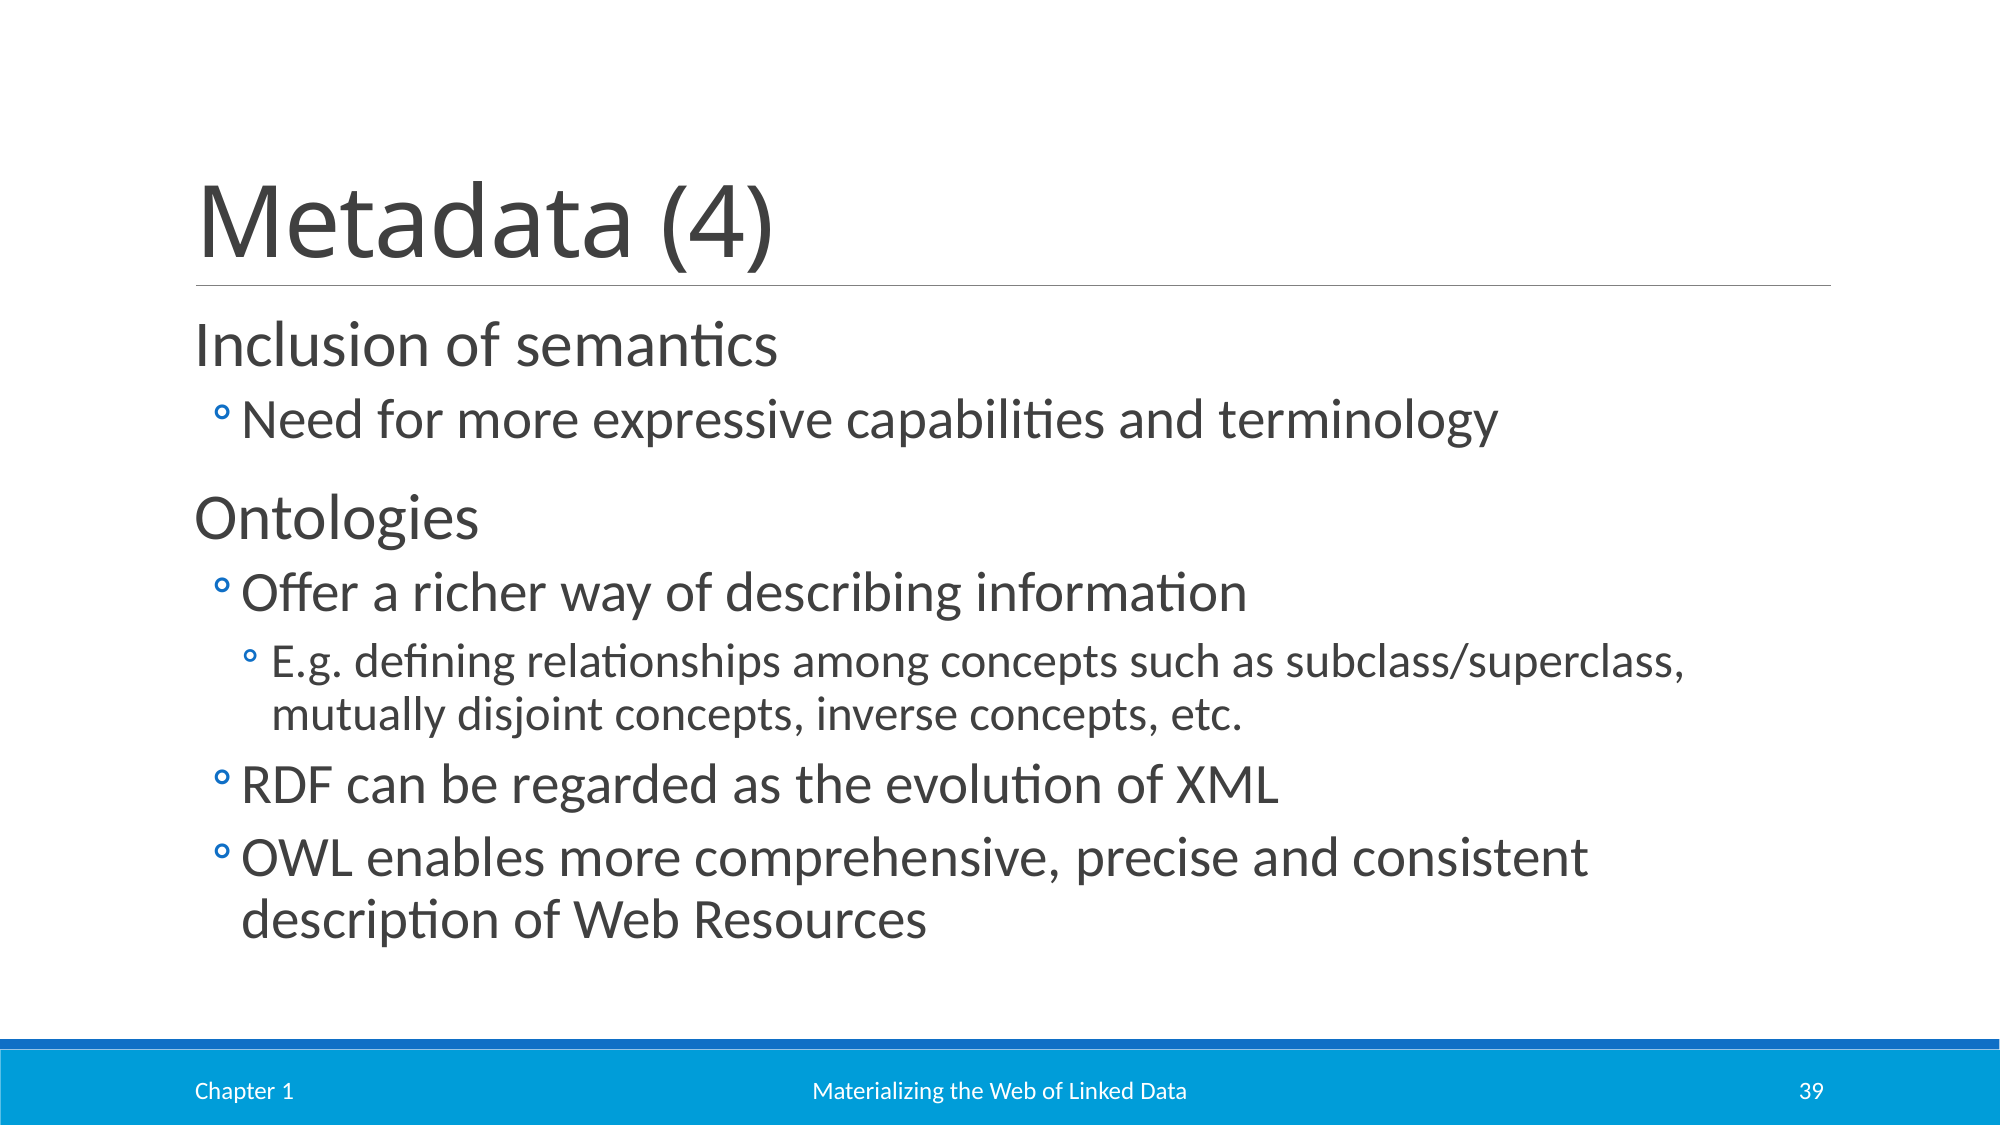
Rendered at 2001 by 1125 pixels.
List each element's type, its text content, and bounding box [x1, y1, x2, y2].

slide_number Chapter 1 [180, 1059, 586, 1120]
list Inclusion of semantics Need for more expressive capabilities and terminology Ontologies Offer a richer way of describing information E.g. defining relationships among concepts such as subclass/superclass, mutually disjoint concepts, inverse concepts, etc. RDF can be regarded as the evolution of XML OWL enables more comprehensive, precise and consistent description of Web Resources [180, 302, 1830, 963]
title Metadata (4) [180, 47, 1830, 285]
slide_number 39 [1624, 1059, 1840, 1120]
footer Materializing the Web of Linked Data [604, 1059, 1396, 1120]
